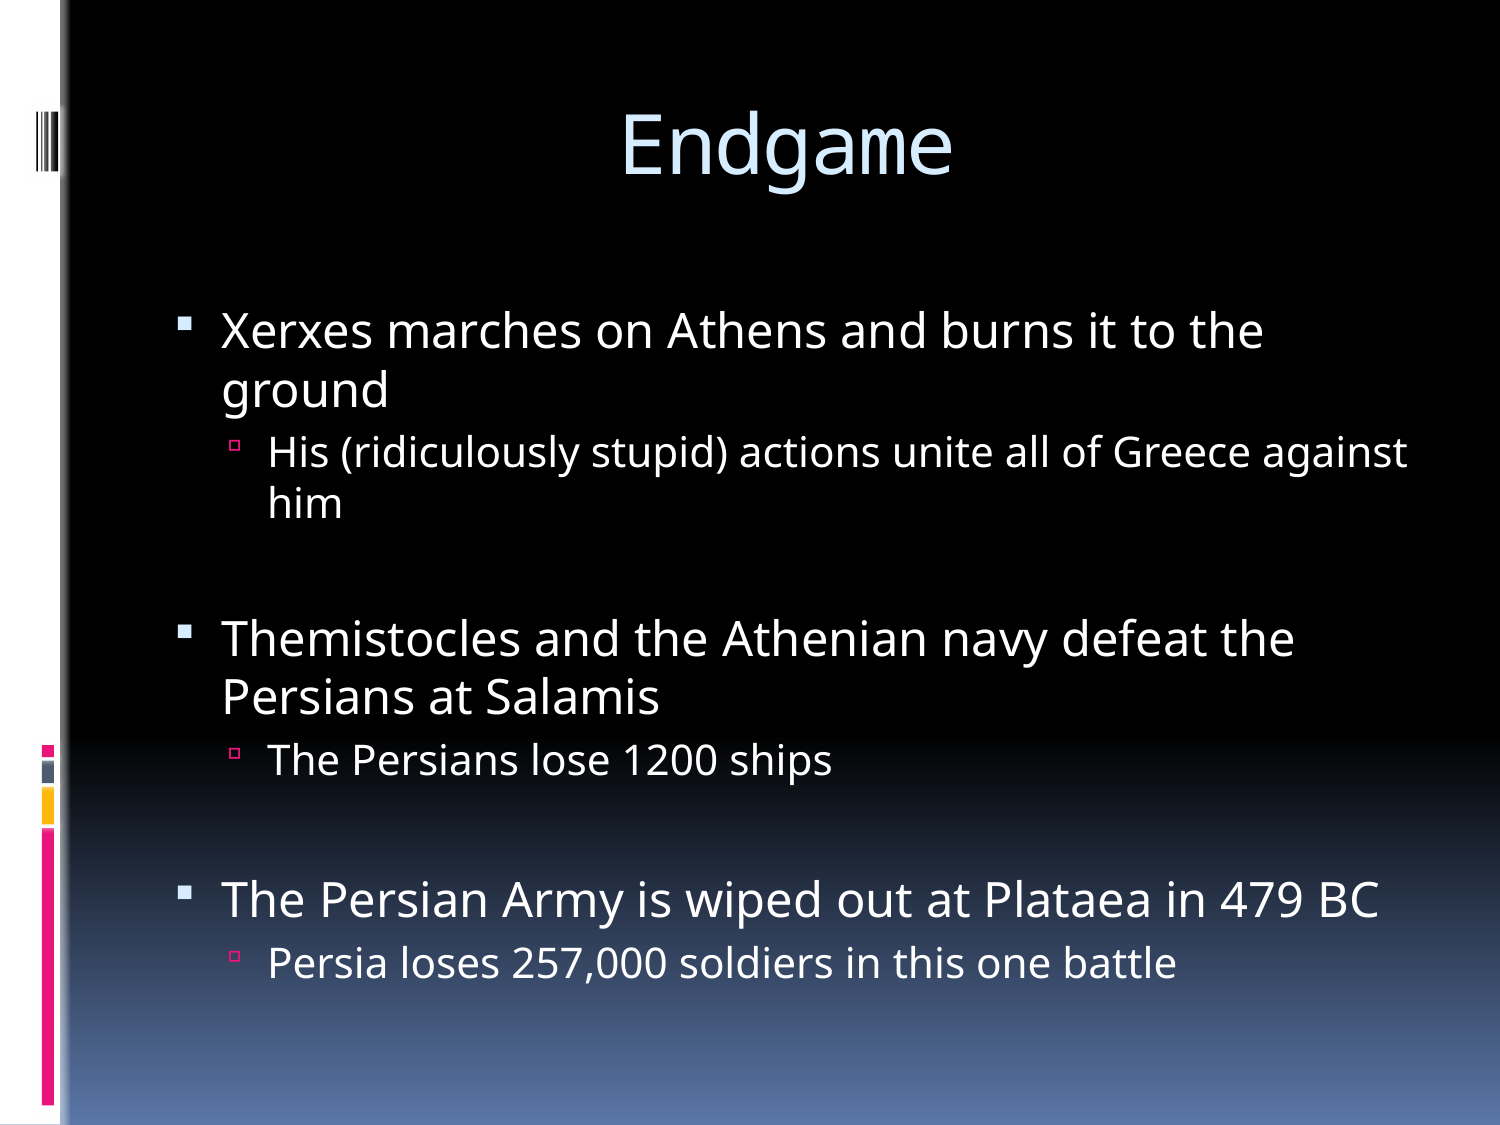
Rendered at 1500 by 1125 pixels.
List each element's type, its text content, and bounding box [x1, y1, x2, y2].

title Endgame [150, 83, 1425, 234]
list Xerxes marches on Athens and burns it to the ground His (ridiculously stupid) actions unite all of Greece against him Themistocles and the Athenian navy defeat the Persians at Salamis The Persians lose 1200 ships The Persian Army is wiped out at Plataea in 479 BC Persia loses 257,000 soldiers in this one battle [150, 292, 1425, 1043]
